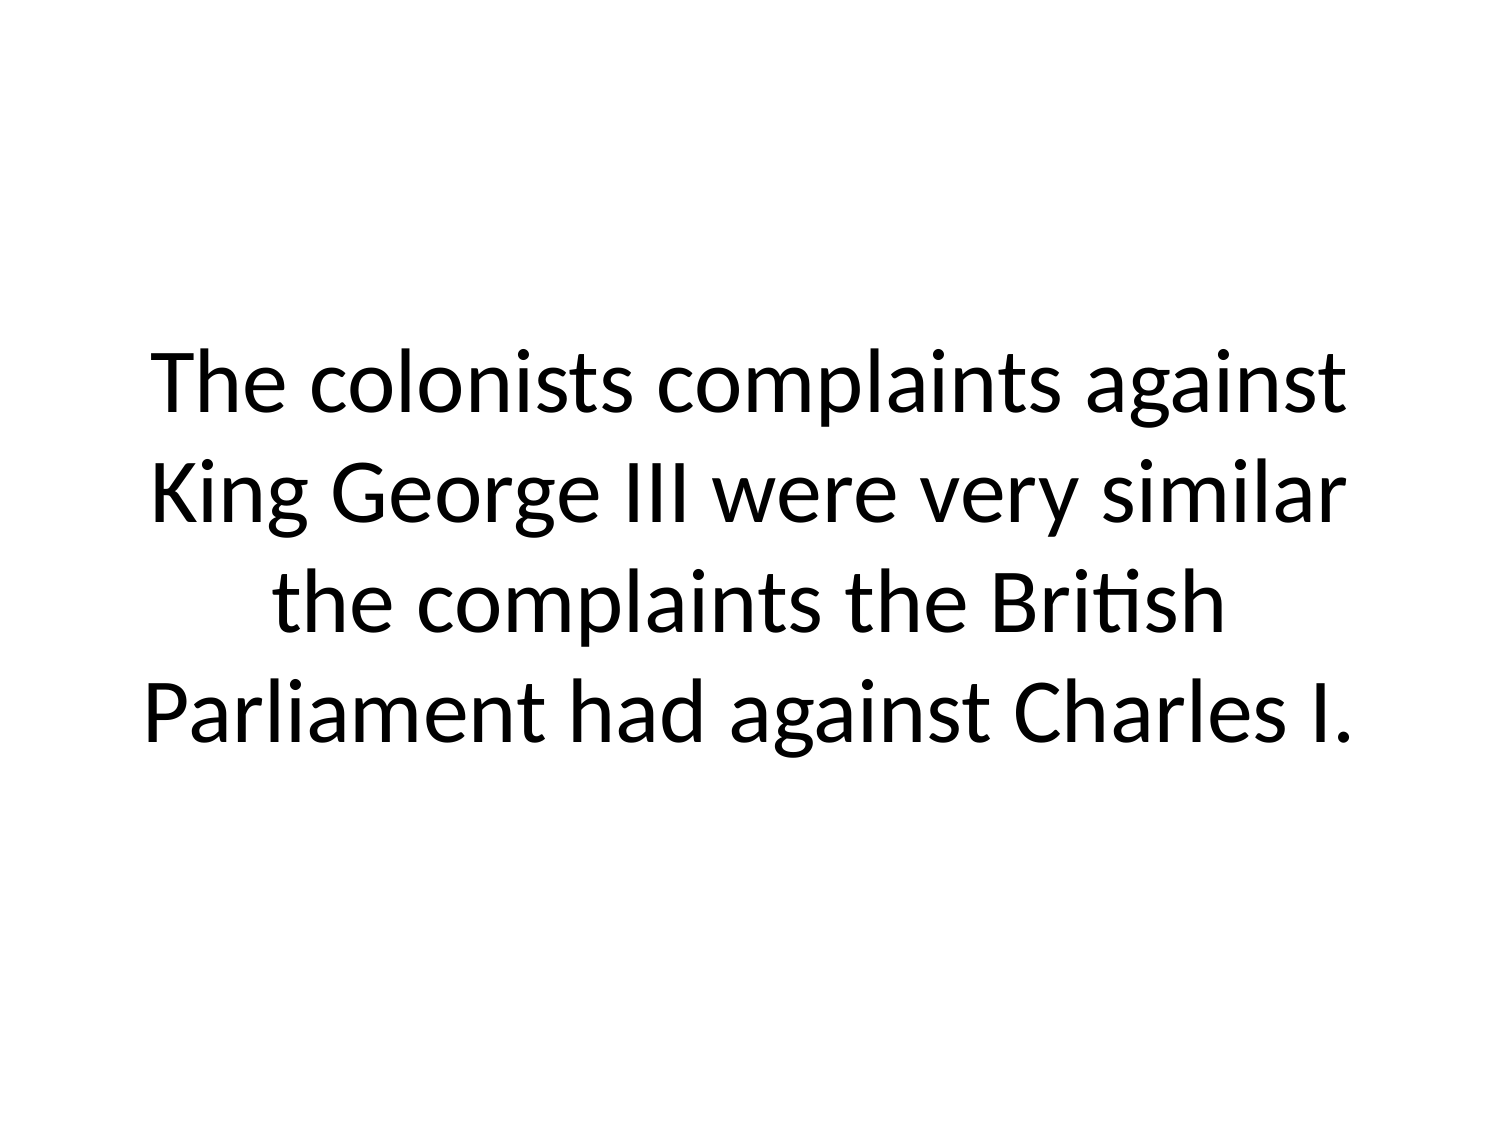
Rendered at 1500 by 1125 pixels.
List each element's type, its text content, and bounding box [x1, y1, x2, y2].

title The colonists complaints against King George III were very similar the complaints the British Parliament had against Charles I. [74, 44, 1426, 1038]
